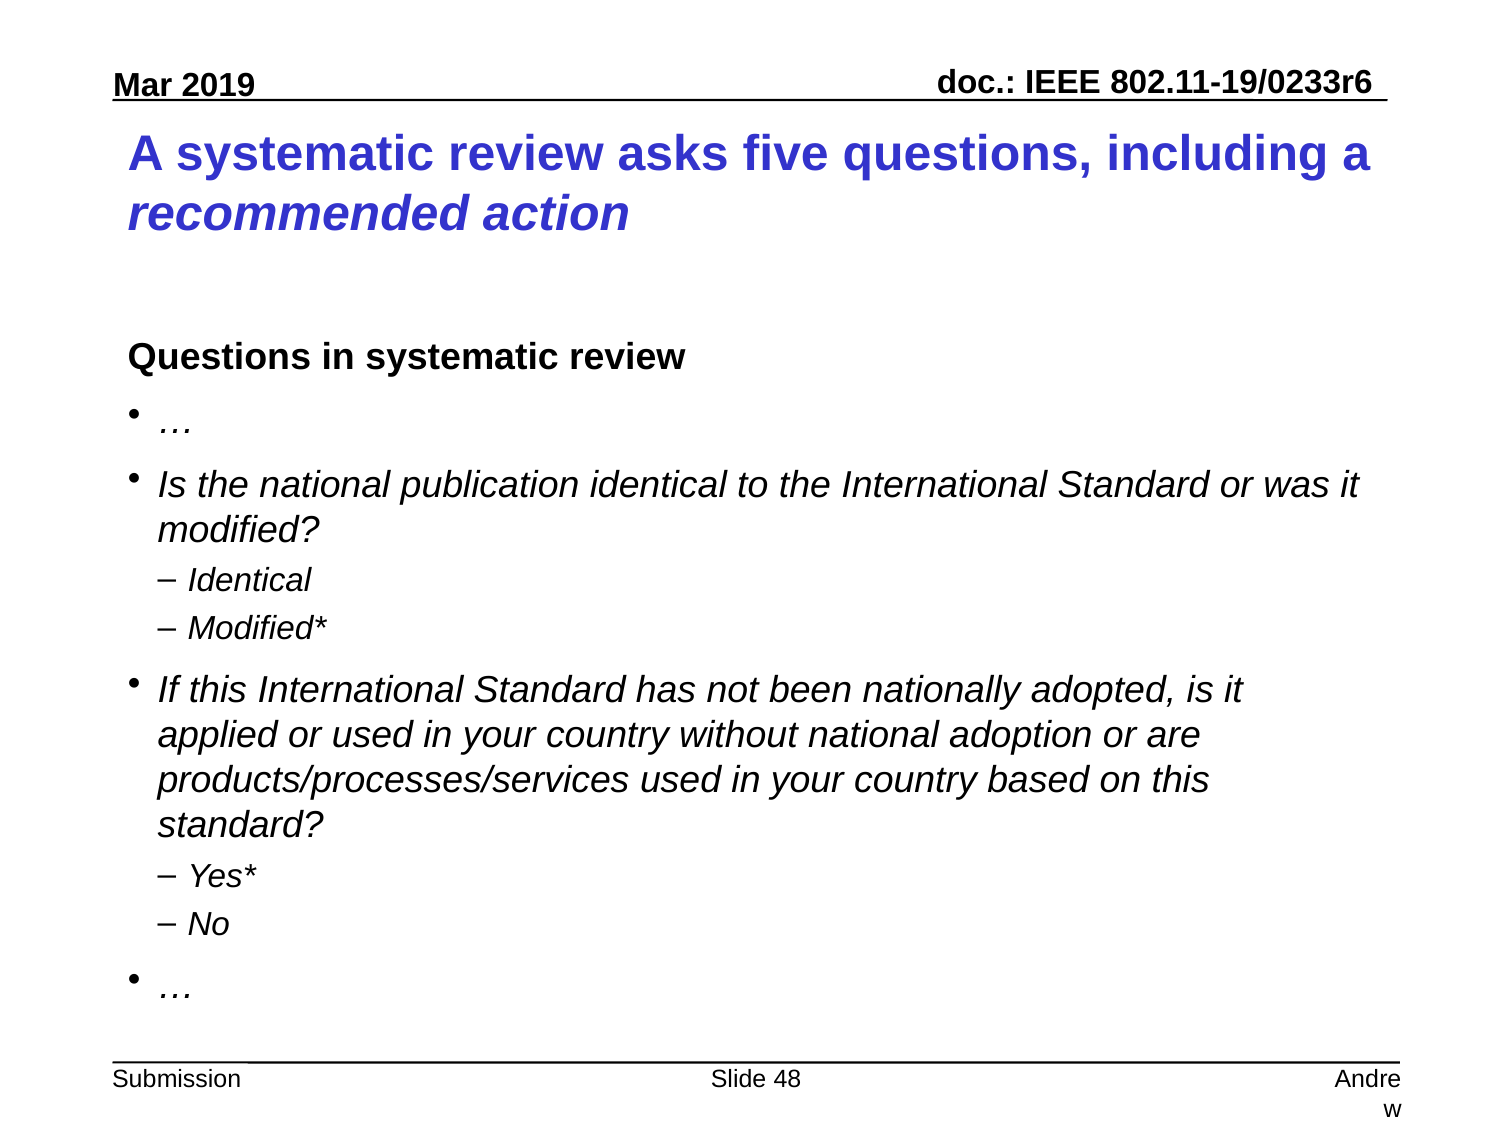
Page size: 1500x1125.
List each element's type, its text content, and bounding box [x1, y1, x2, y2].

title A systematic review asks five questions, including a recommended action [112, 112, 1388, 288]
footer Andrew Myles, Cisco [1320, 1061, 1402, 1093]
slide_number Slide 48 [709, 1061, 803, 1093]
list Questions in systematic review … Is the national publication identical to the International Standard or was it modified? Identical Modified* If this International Standard has not been nationally adopted, is it applied or used in your country without national adoption or are products/processes/services used in your country based on this standard? Yes* No … [112, 324, 1388, 1000]
